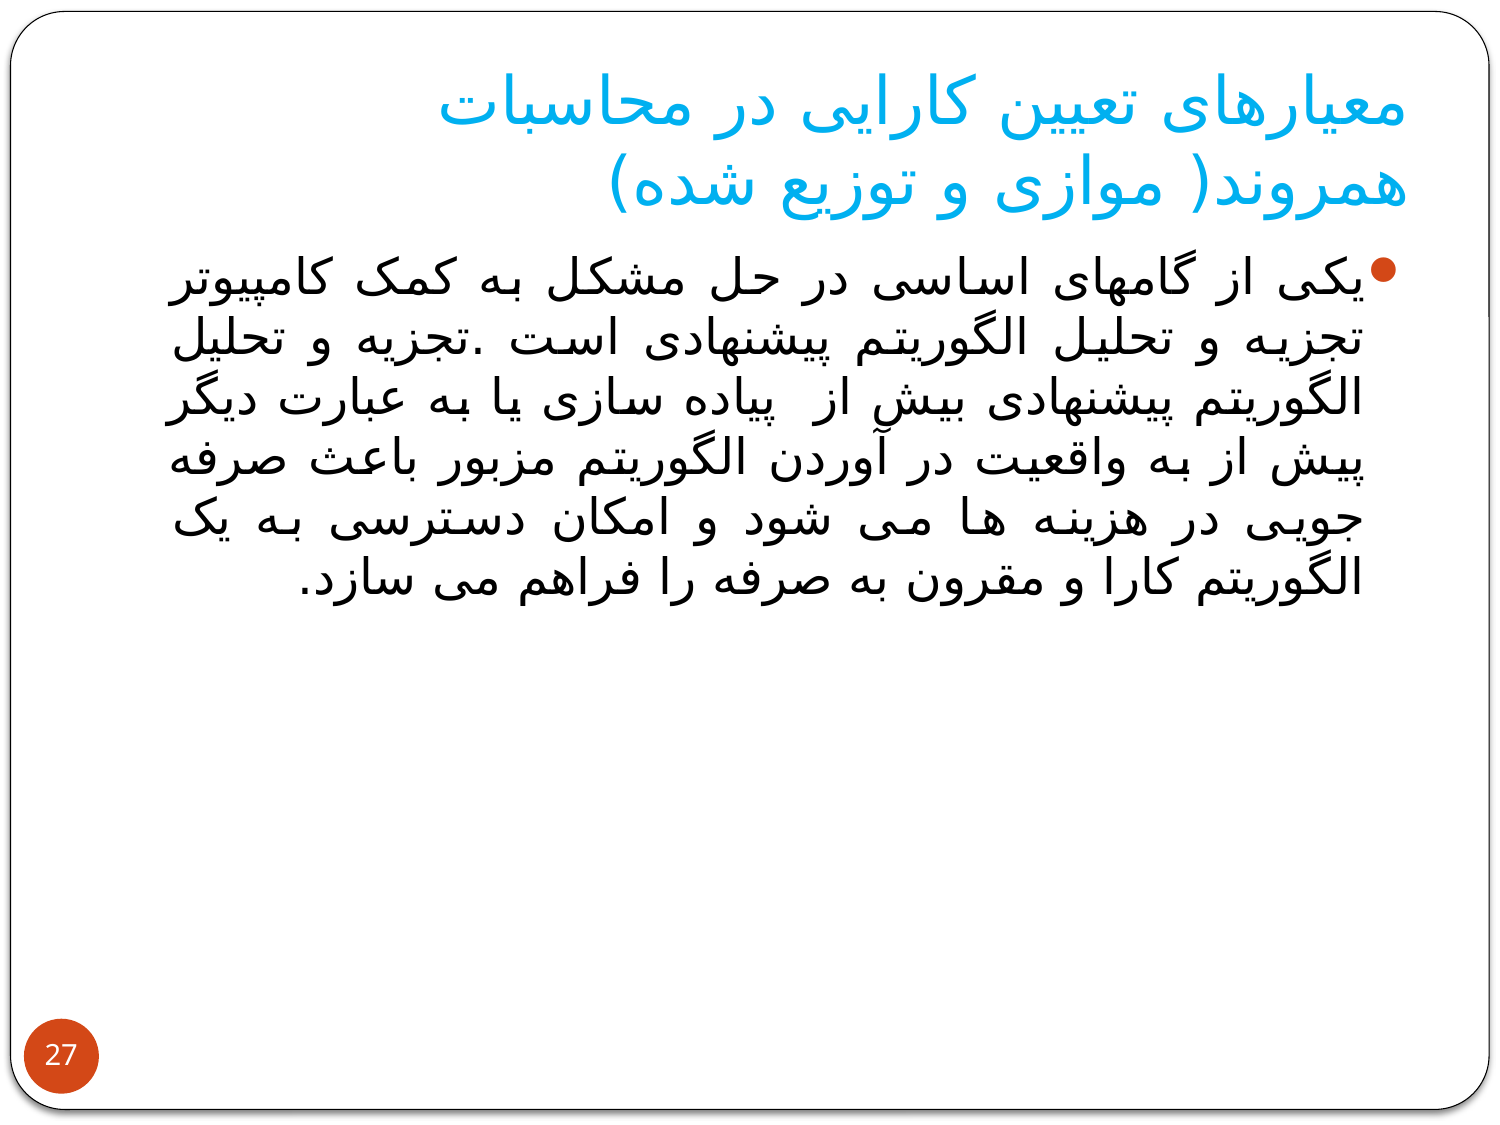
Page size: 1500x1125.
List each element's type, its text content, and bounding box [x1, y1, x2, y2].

title معیارهای تعیین کارایی در محاسبات همروند( موازی و توزیع شده) [150, 45, 1425, 233]
slide_number 27 [23, 1018, 99, 1094]
list یکی از گامهای اساسی در حل مشکل به کمک کامپیوتر تجزیه و تحلیل الگوریتم پیشنهادی است .تجزیه و تحلیل الگوریتم پیشنهادی بیش از پیاده سازی یا به عبارت دیگر پیش از به واقعیت در آوردن الگوریتم مزبور باعث صرفه جویی در هزینه ها می شود و امکان دسترسی به یک الگوریتم کارا و مقرون به صرفه را فراهم می سازد. [150, 237, 1425, 988]
